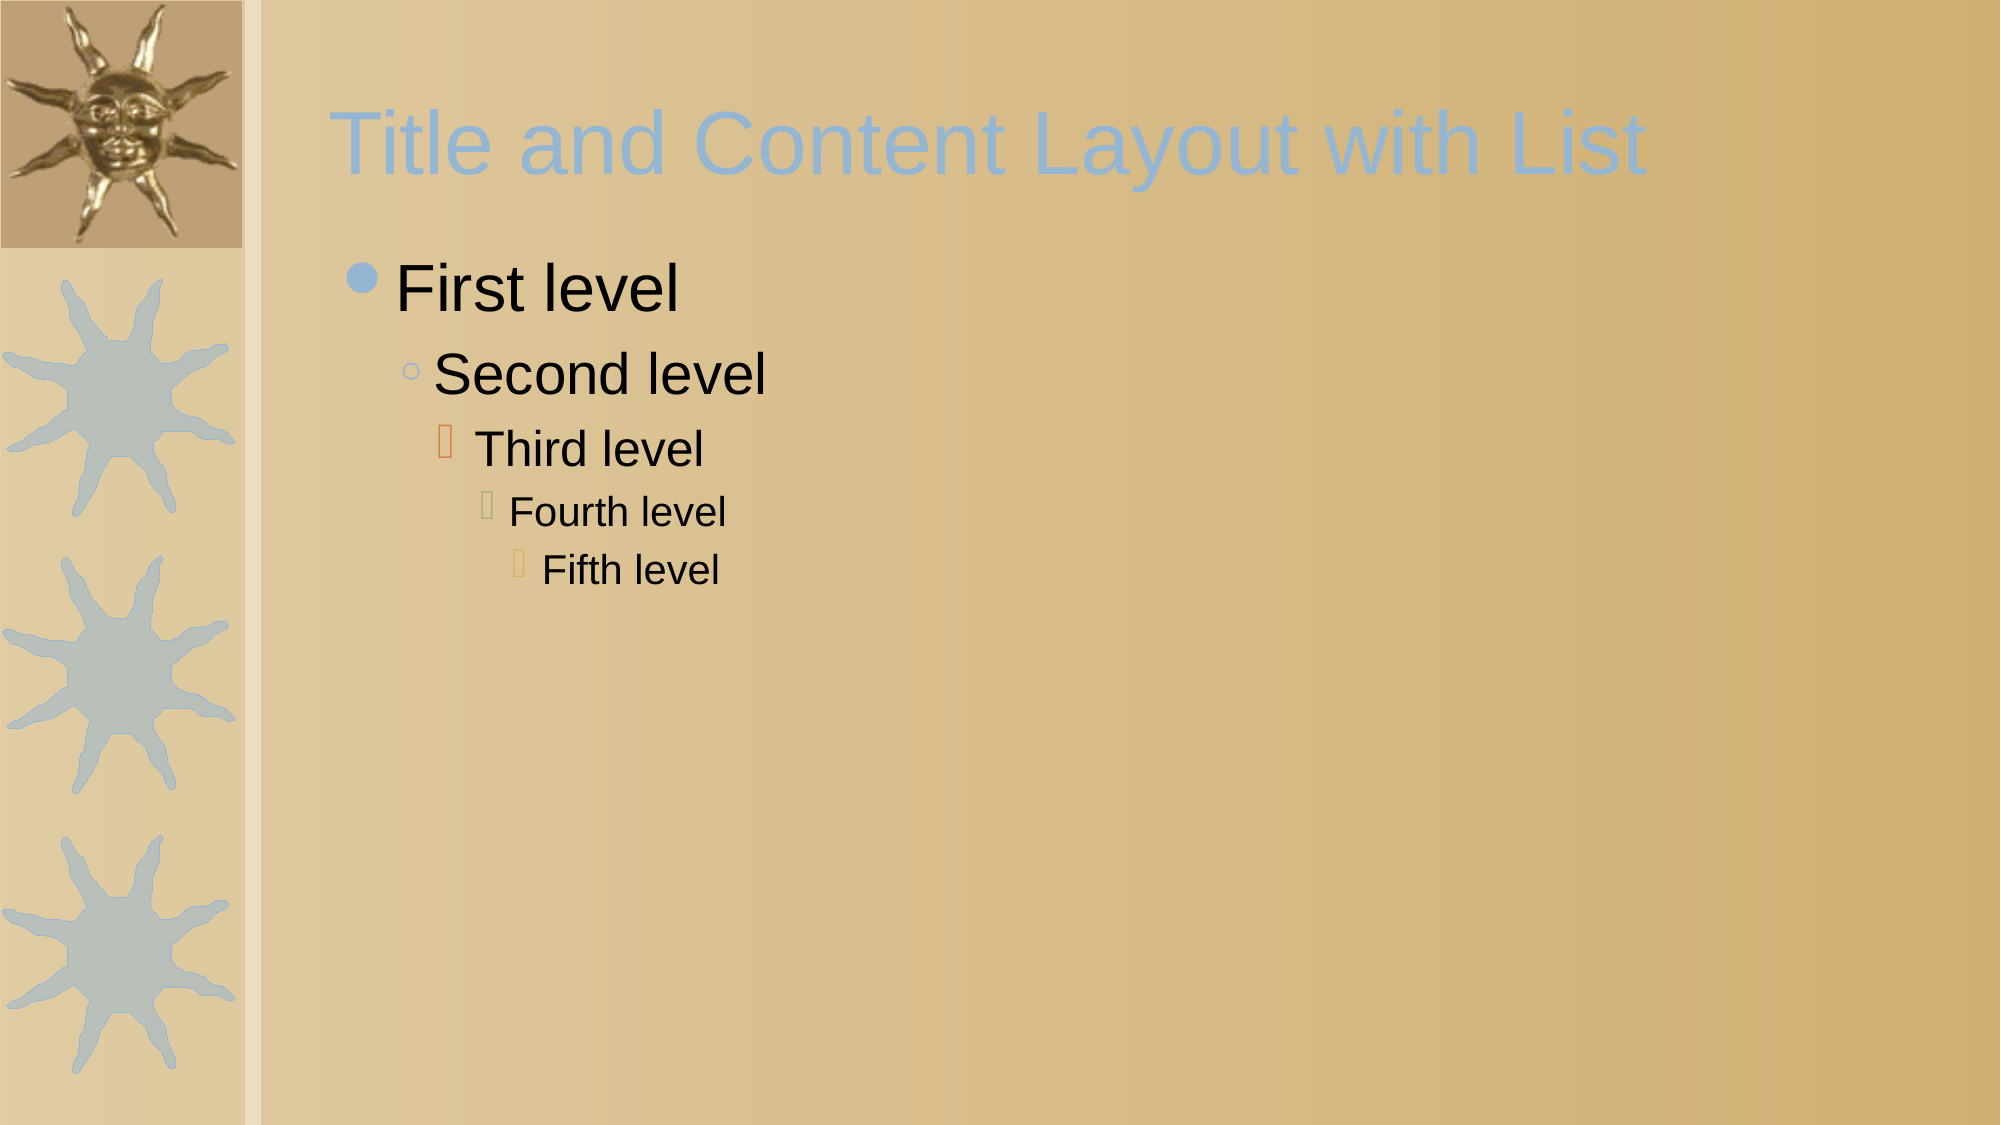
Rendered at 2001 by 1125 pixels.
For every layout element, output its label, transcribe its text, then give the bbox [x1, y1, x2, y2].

list First level Second level Third level Fourth level Fifth level [313, 237, 1954, 1025]
picture [1, 1, 242, 248]
title Title and Content Layout with List [313, 45, 1954, 233]
